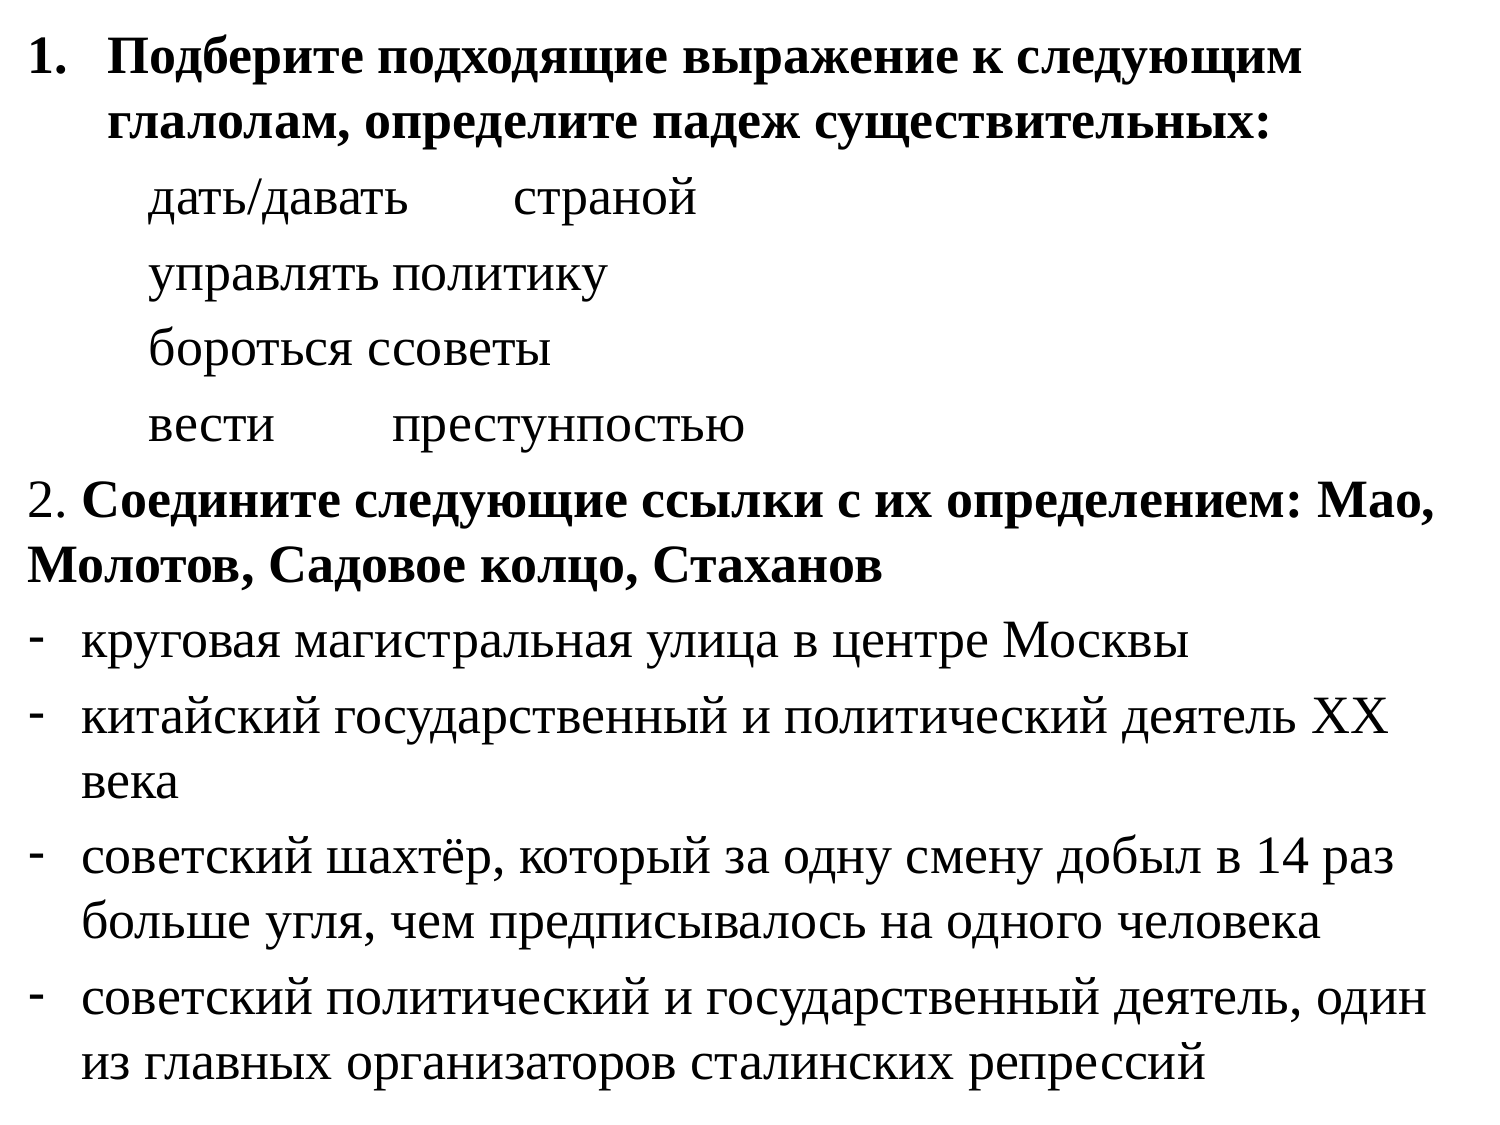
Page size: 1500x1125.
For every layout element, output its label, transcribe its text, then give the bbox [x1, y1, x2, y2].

list Подберите подходящие выражение к следующим глалолам, определите падеж существительных: дать/давать страной управлять политику бороться с советы вести престунпостью 2. Соедините следующие ссылки с их определением: Мао, Молотов, Садовое колцо, Стаханов круговая магистральная улица в центре Москвы китайский государственный и политический деятель XX века советский шахтёр, который за одну смену добыл в 14 раз больше угля, чем предписывалось на одного человека советский политический и государственный деятель, один из главных организаторов сталинских репрессий [12, 12, 1488, 1113]
